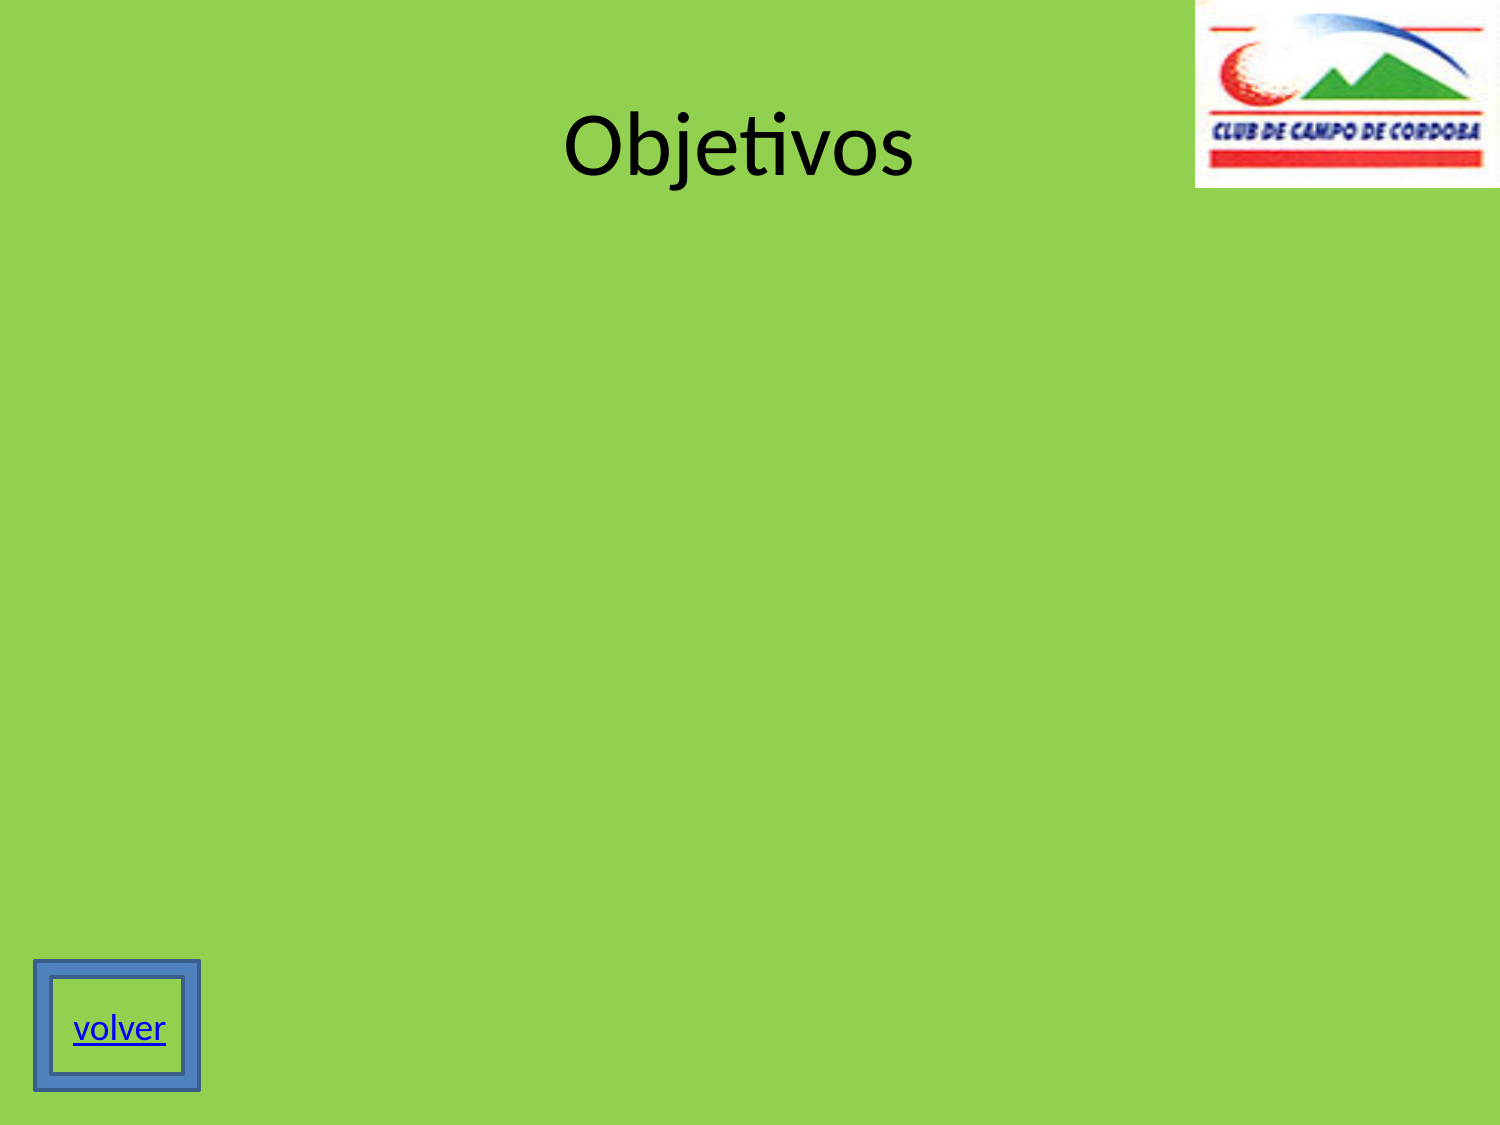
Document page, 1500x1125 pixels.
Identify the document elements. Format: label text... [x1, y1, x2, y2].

title Objetivos [75, 45, 1425, 233]
text_box volver [58, 996, 188, 1056]
text_box [33, 959, 201, 1092]
picture [1195, 0, 1500, 188]
